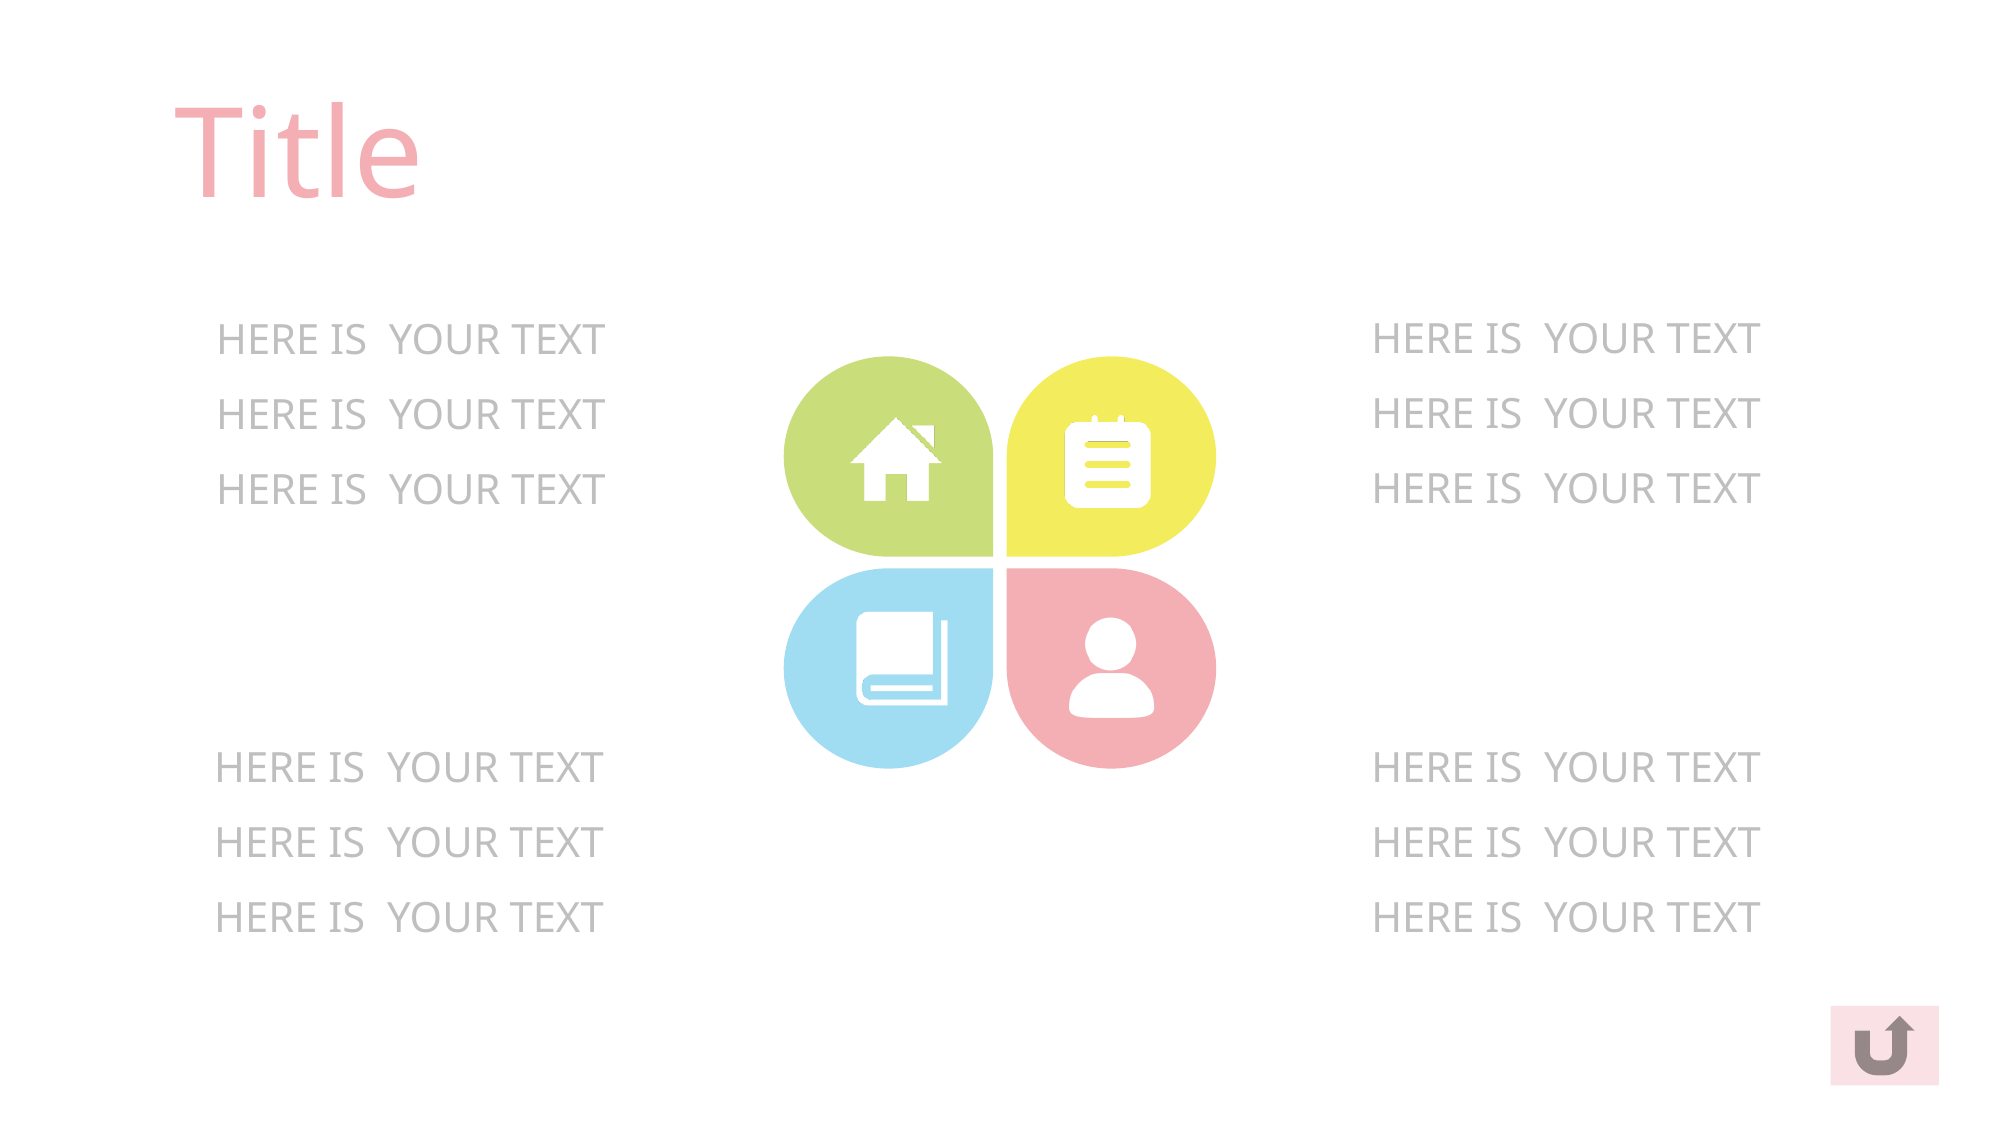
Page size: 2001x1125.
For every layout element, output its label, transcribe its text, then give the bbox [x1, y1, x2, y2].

text_box [782, 355, 995, 558]
text_box HERE IS YOUR TEXT HERE IS YOUR TEXT HERE IS YOUR TEXT [199, 708, 642, 1024]
text_box [1005, 567, 1218, 770]
text_box [782, 567, 995, 770]
text_box [1830, 1005, 1940, 1086]
text_box Title [118, 65, 481, 231]
text_box HERE IS YOUR TEXT HERE IS YOUR TEXT HERE IS YOUR TEXT [201, 280, 644, 595]
picture [849, 606, 956, 712]
text_box HERE IS YOUR TEXT HERE IS YOUR TEXT HERE IS YOUR TEXT [1356, 708, 1799, 1024]
text_box [1005, 355, 1218, 558]
picture [843, 406, 948, 511]
picture [1048, 606, 1173, 731]
text_box HERE IS YOUR TEXT HERE IS YOUR TEXT HERE IS YOUR TEXT [1356, 279, 1799, 595]
picture [1051, 408, 1156, 514]
